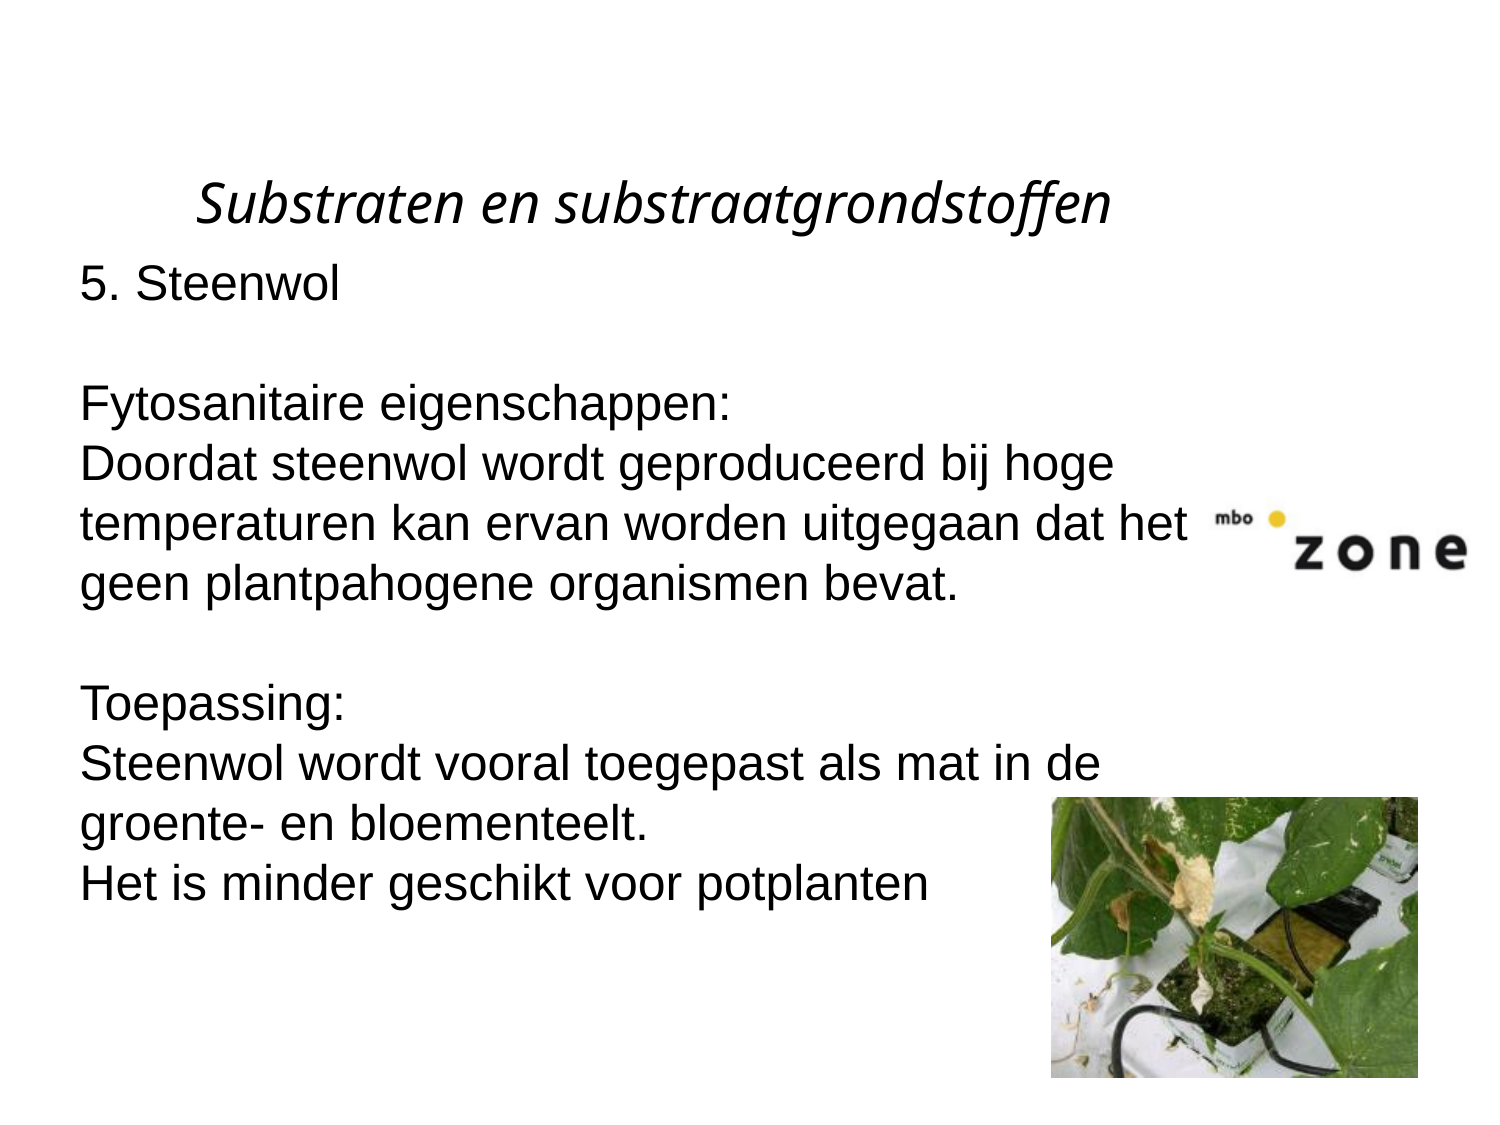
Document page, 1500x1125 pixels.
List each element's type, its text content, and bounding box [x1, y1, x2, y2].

title Substraten en substraatgrondstoffen [112, 101, 1199, 243]
picture [1198, 467, 1489, 601]
text_box 5. Steenwol Fytosanitaire eigenschappen: Doordat steenwol wordt geproduceerd bij hoge temperaturen kan ervan worden uitgegaan dat het geen plantpahogene organismen bevat. Toepassing: Steenwol wordt vooral toegepast als mat in de groente- en bloementeelt. Het is minder geschikt voor potplanten [64, 243, 1249, 1125]
picture [1051, 797, 1418, 1078]
